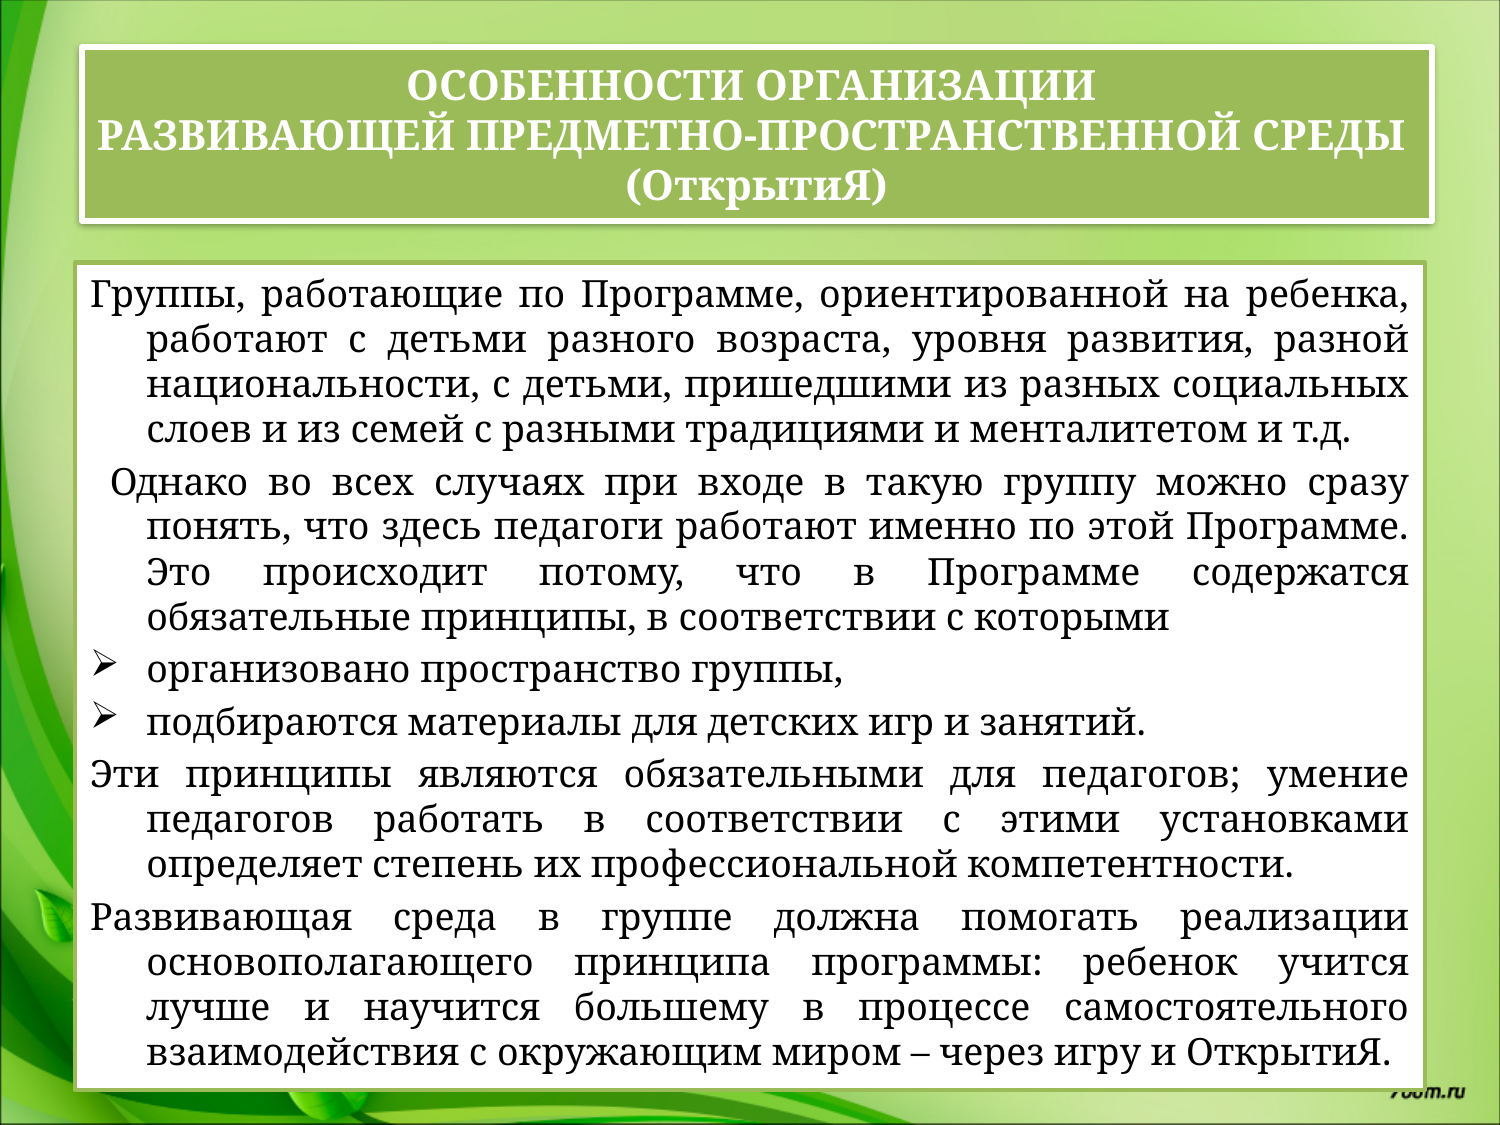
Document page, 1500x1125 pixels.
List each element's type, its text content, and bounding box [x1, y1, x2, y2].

list Группы, работающие по Программе, ориентированной на ребенка, работают с детьми разного возраста, уровня развития, разной национальности, с детьми, пришедшими из разных социальных слоев и из семей с разными традициями и менталитетом и т.д. Однако во всех случаях при входе в такую группу можно сразу понять, что здесь педагоги работают именно по этой Программе. Это происходит потому, что в Программе содержатся обязательные принципы, в соответствии с которыми организовано пространство группы, подбираются материалы для детских игр и занятий. Эти принципы являются обязательными для педагогов; умение педагогов работать в соответствии с этими установками определяет степень их профессиональной компетентности. Развивающая среда в группе должна помогать реализации основополагающего принципа программы: ребенок учится лучше и научится большему в процессе самостоятельного взаимодействия с окружающим миром – через игру и ОткрытиЯ. [73, 260, 1427, 1092]
picture [0, 0, 1500, 1125]
title ОСОБЕННОСТИ ОРГАНИЗАЦИИ РАЗВИВАЮЩЕЙ ПРЕДМЕТНО-ПРОСТРАНСТВЕННОЙ СРЕДЫ (ОткрытиЯ) [79, 44, 1435, 224]
